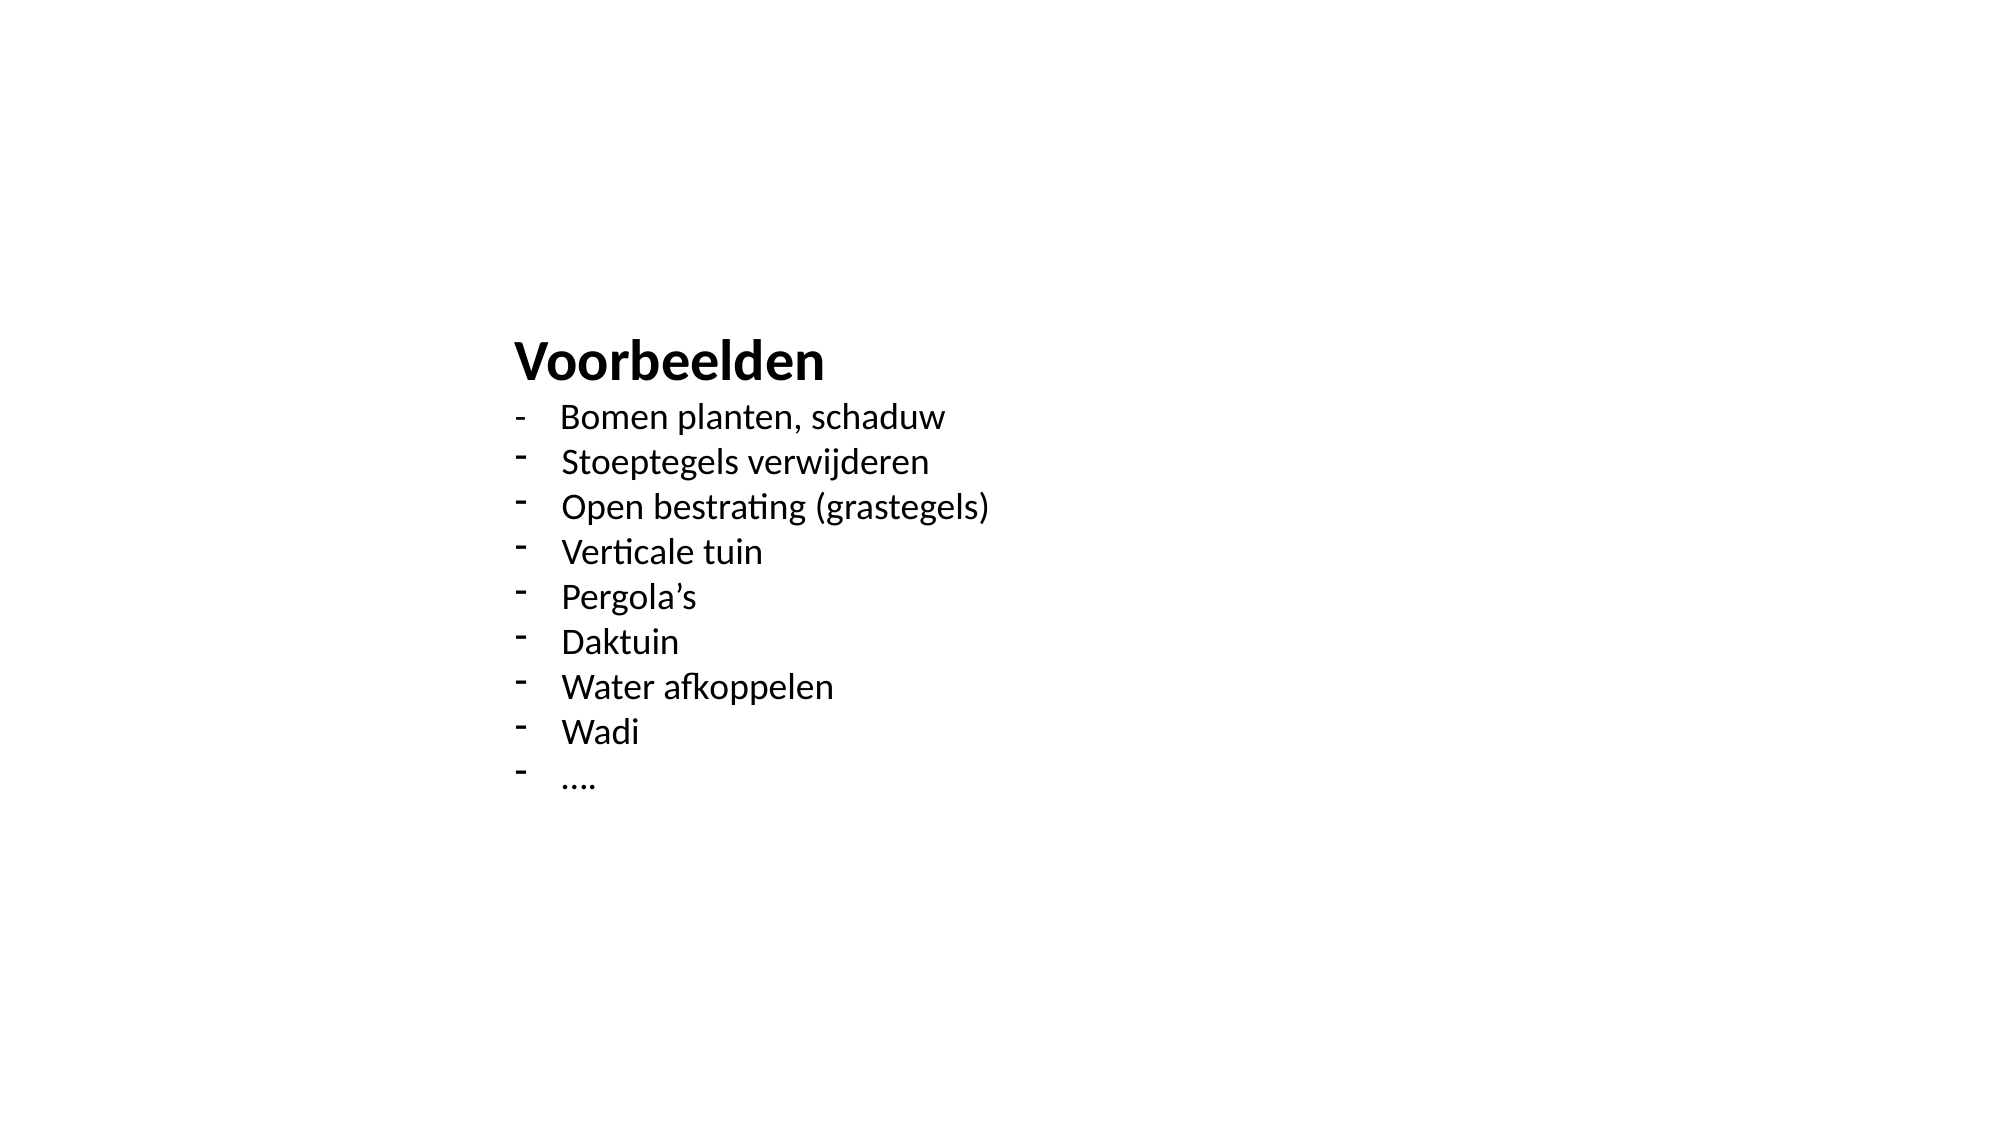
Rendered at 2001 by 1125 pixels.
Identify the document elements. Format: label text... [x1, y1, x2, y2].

text_box Voorbeelden - Bomen planten, schaduw Stoeptegels verwijderen Open bestrating (grastegels) Verticale tuin Pergola’s Daktuin Water afkoppelen Wadi …. [500, 315, 1644, 850]
